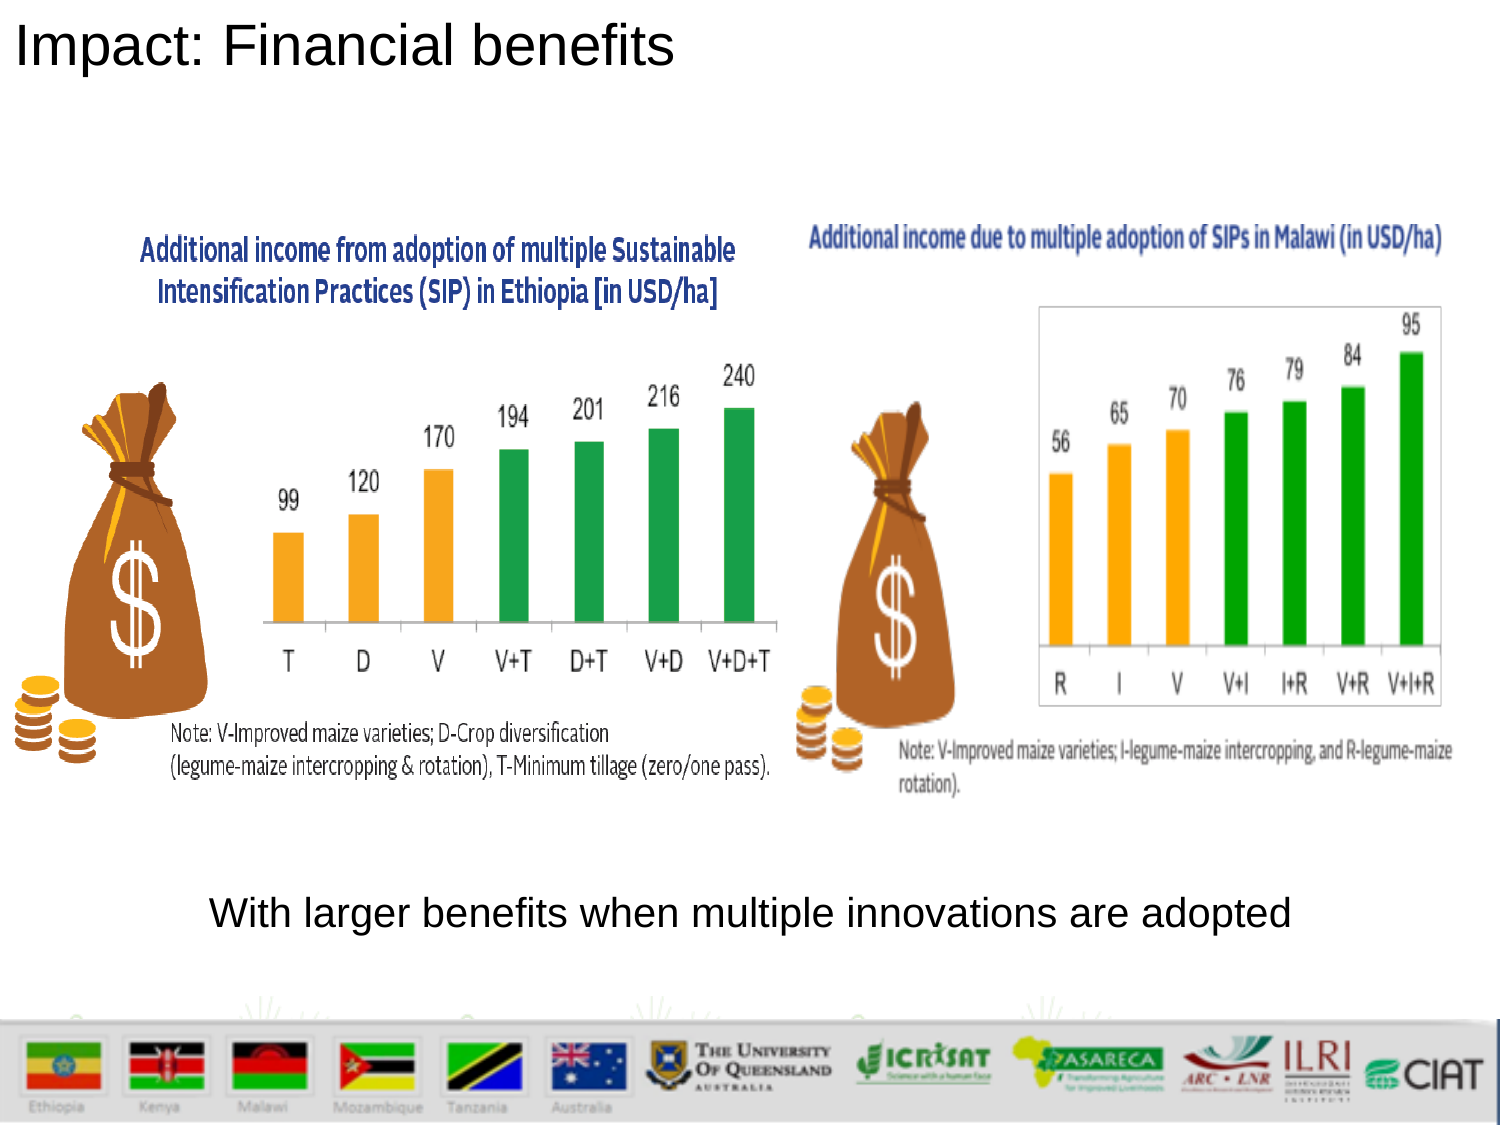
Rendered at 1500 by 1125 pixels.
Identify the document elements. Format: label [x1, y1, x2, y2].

text_box [0, 0, 1500, 944]
picture [0, 996, 1500, 1125]
